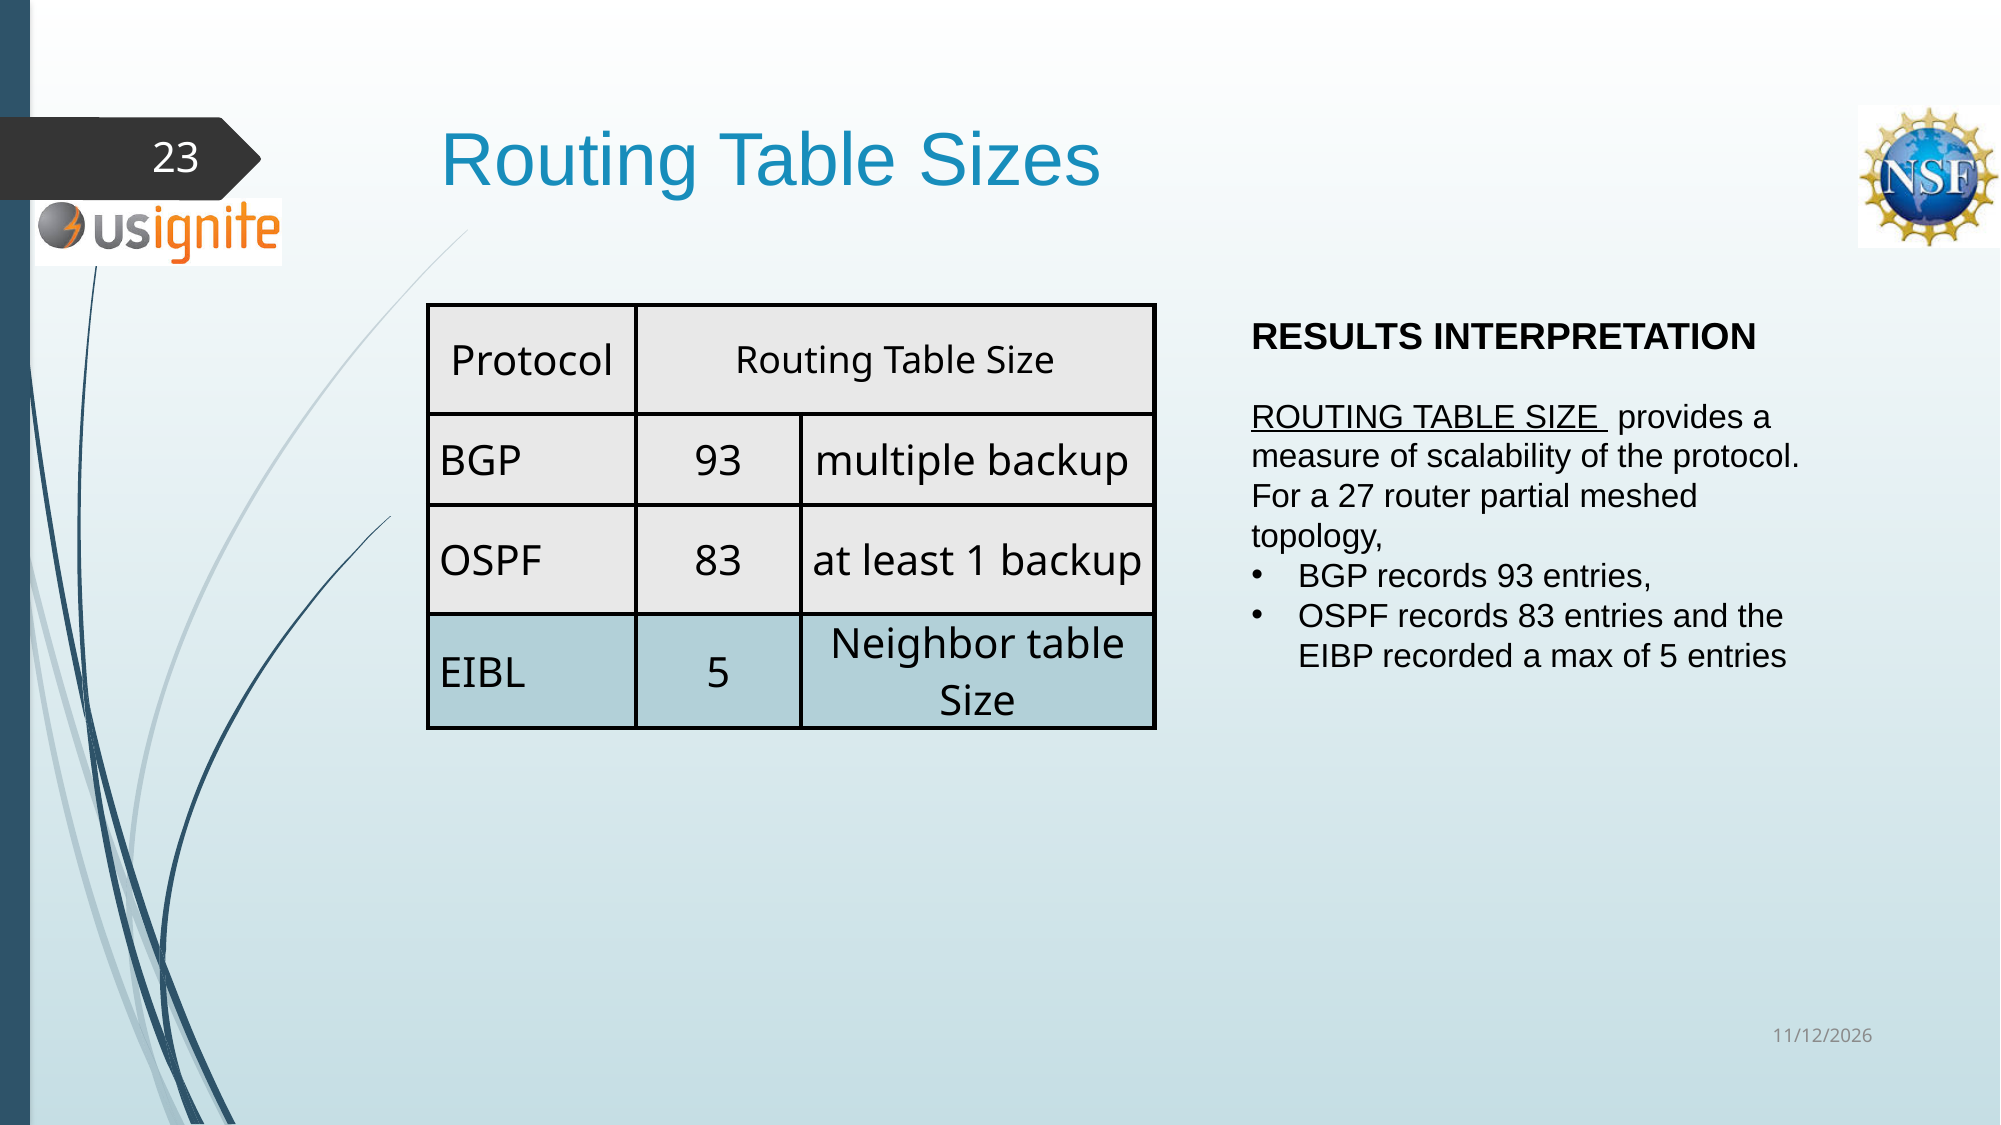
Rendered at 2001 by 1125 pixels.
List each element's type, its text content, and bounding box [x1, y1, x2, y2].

table_cell OSPF [430, 507, 634, 612]
table_cell multiple backup [803, 416, 1152, 503]
table_cell 5 [638, 616, 799, 726]
table_cell 83 [638, 507, 799, 612]
slide_number 23 [87, 129, 216, 190]
picture [1858, 105, 2000, 248]
picture [35, 198, 282, 266]
text_box RESULTS INTERPRETATION [1236, 304, 1802, 365]
table_header Routing Table Size [638, 307, 1152, 412]
table_cell EIBL [430, 616, 634, 726]
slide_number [1699, 1005, 1888, 1067]
table_cell BGP [430, 416, 634, 503]
table_header Protocol [430, 307, 634, 412]
table_cell at least 1 backup [803, 507, 1152, 612]
text_box ROUTING TABLE SIZE provides a measure of scalability of the protocol. For a 27 router partial meshed topology, BGP records 93 entries, OSPF records 83 entries and the EIBP recorded a max of 5 entries [1236, 387, 1830, 682]
table_cell 93 [638, 416, 799, 503]
table_cell Neighbor table Size [803, 616, 1152, 726]
title Routing Table Sizes [425, 102, 1888, 239]
